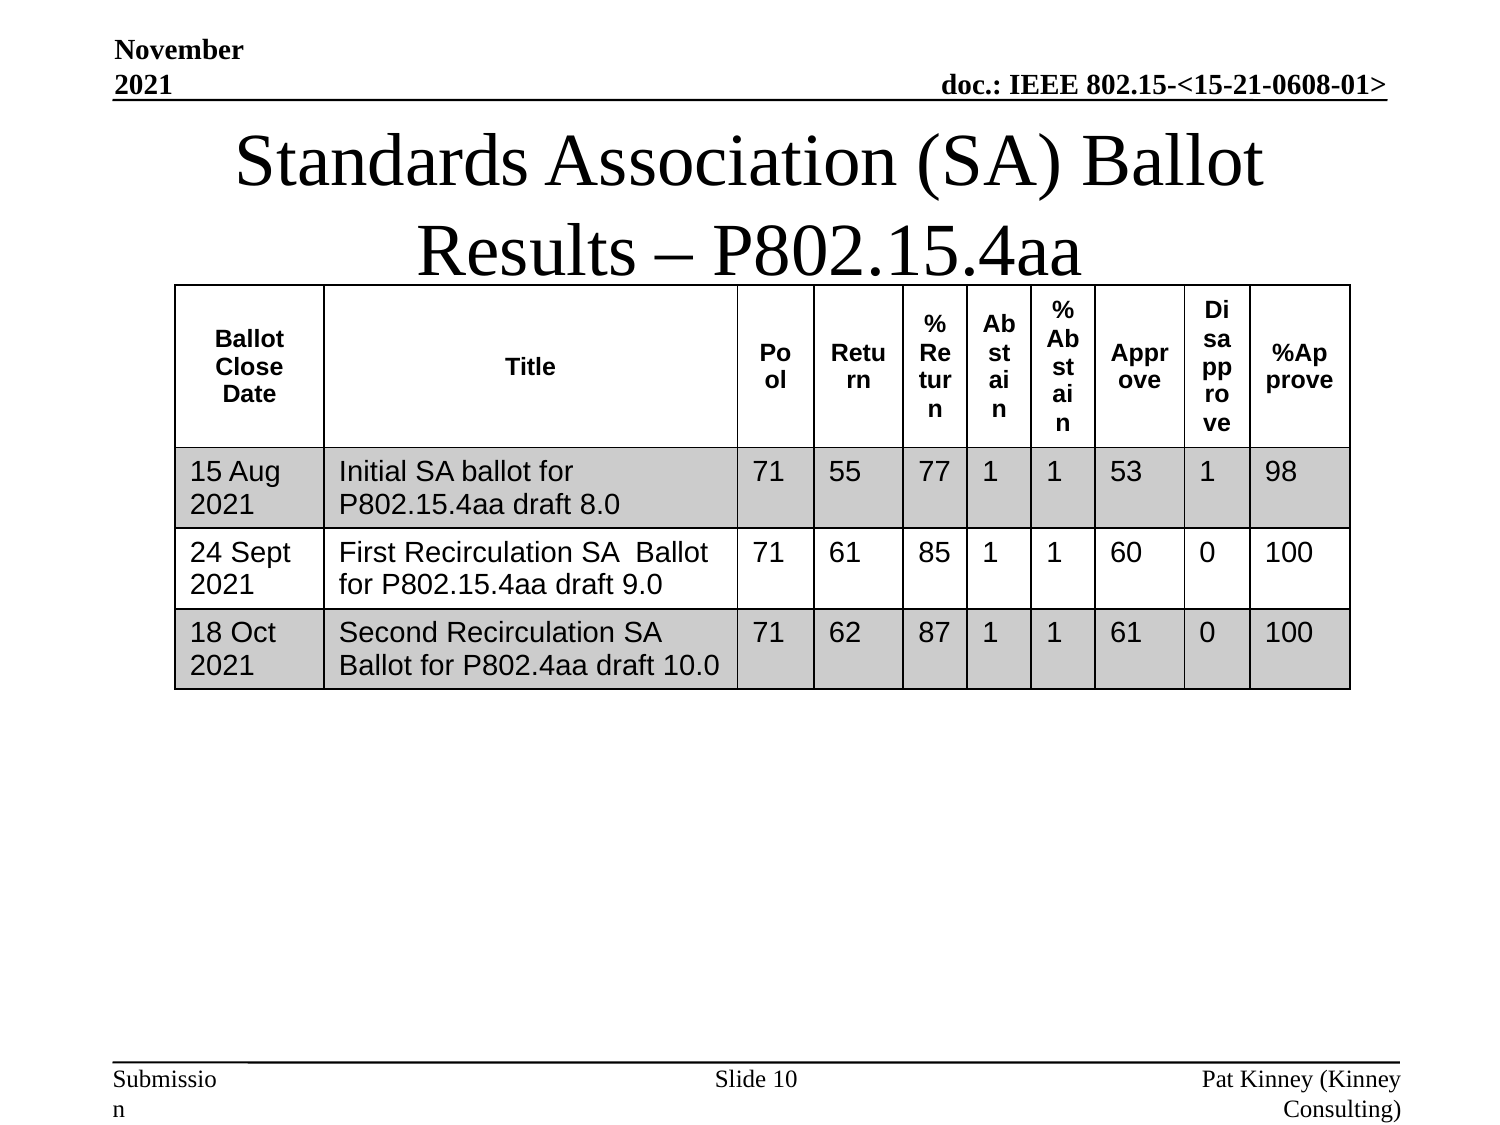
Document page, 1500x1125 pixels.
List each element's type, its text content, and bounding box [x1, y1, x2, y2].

table_cell First Recirculation SA Ballot for P802.15.4aa draft 9.0 [325, 529, 737, 608]
slide_number Slide 10 [712, 1062, 800, 1093]
table_cell 98 [1251, 448, 1349, 527]
table_cell 61 [815, 529, 902, 608]
table_cell 1 [968, 529, 1030, 608]
table_header Ballot Close Date [176, 286, 323, 447]
table_cell 1 [1185, 448, 1249, 527]
title Standards Association (SA) Ballot Results – P802.15.4aa [112, 112, 1388, 288]
table_cell 71 [738, 529, 813, 608]
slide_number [114, 54, 269, 100]
table_cell 0 [1185, 529, 1249, 608]
table_header Pool [738, 286, 813, 447]
table_header Title [325, 286, 737, 447]
table_cell 1 [968, 448, 1030, 527]
table_cell 71 [738, 448, 813, 527]
table_header %Abstain [1032, 286, 1094, 447]
table_cell 1 [968, 610, 1030, 688]
table_cell 1 [1032, 529, 1094, 608]
table_cell 1 [1032, 610, 1094, 688]
table_cell 71 [738, 610, 813, 688]
table_header %Return [904, 286, 966, 447]
table_cell 15 Aug 2021 [176, 448, 323, 527]
table_cell 55 [815, 448, 902, 527]
footer Pat Kinney (Kinney Consulting) [1092, 1062, 1402, 1093]
table_header Approve [1096, 286, 1184, 447]
table_cell 77 [904, 448, 966, 527]
table_cell 60 [1096, 529, 1184, 608]
table_cell 0 [1185, 610, 1249, 688]
table_header Abstain [968, 286, 1030, 447]
table_cell 24 Sept 2021 [176, 529, 323, 608]
table_cell 100 [1251, 529, 1349, 608]
table_cell 18 Oct 2021 [176, 610, 323, 688]
table_header Return [815, 286, 902, 447]
table_cell 87 [904, 610, 966, 688]
table_cell 85 [904, 529, 966, 608]
table_header Disapprove [1185, 286, 1249, 447]
table_cell 62 [815, 610, 902, 688]
table_cell Initial SA ballot for P802.15.4aa draft 8.0 [325, 448, 737, 527]
table_header %Approve [1251, 286, 1349, 447]
table_cell Second Recirculation SA Ballot for P802.4aa draft 10.0 [325, 610, 737, 688]
table_cell 53 [1096, 448, 1184, 527]
table_cell 1 [1032, 448, 1094, 527]
table_cell 61 [1096, 610, 1184, 688]
table_cell 100 [1251, 610, 1349, 688]
